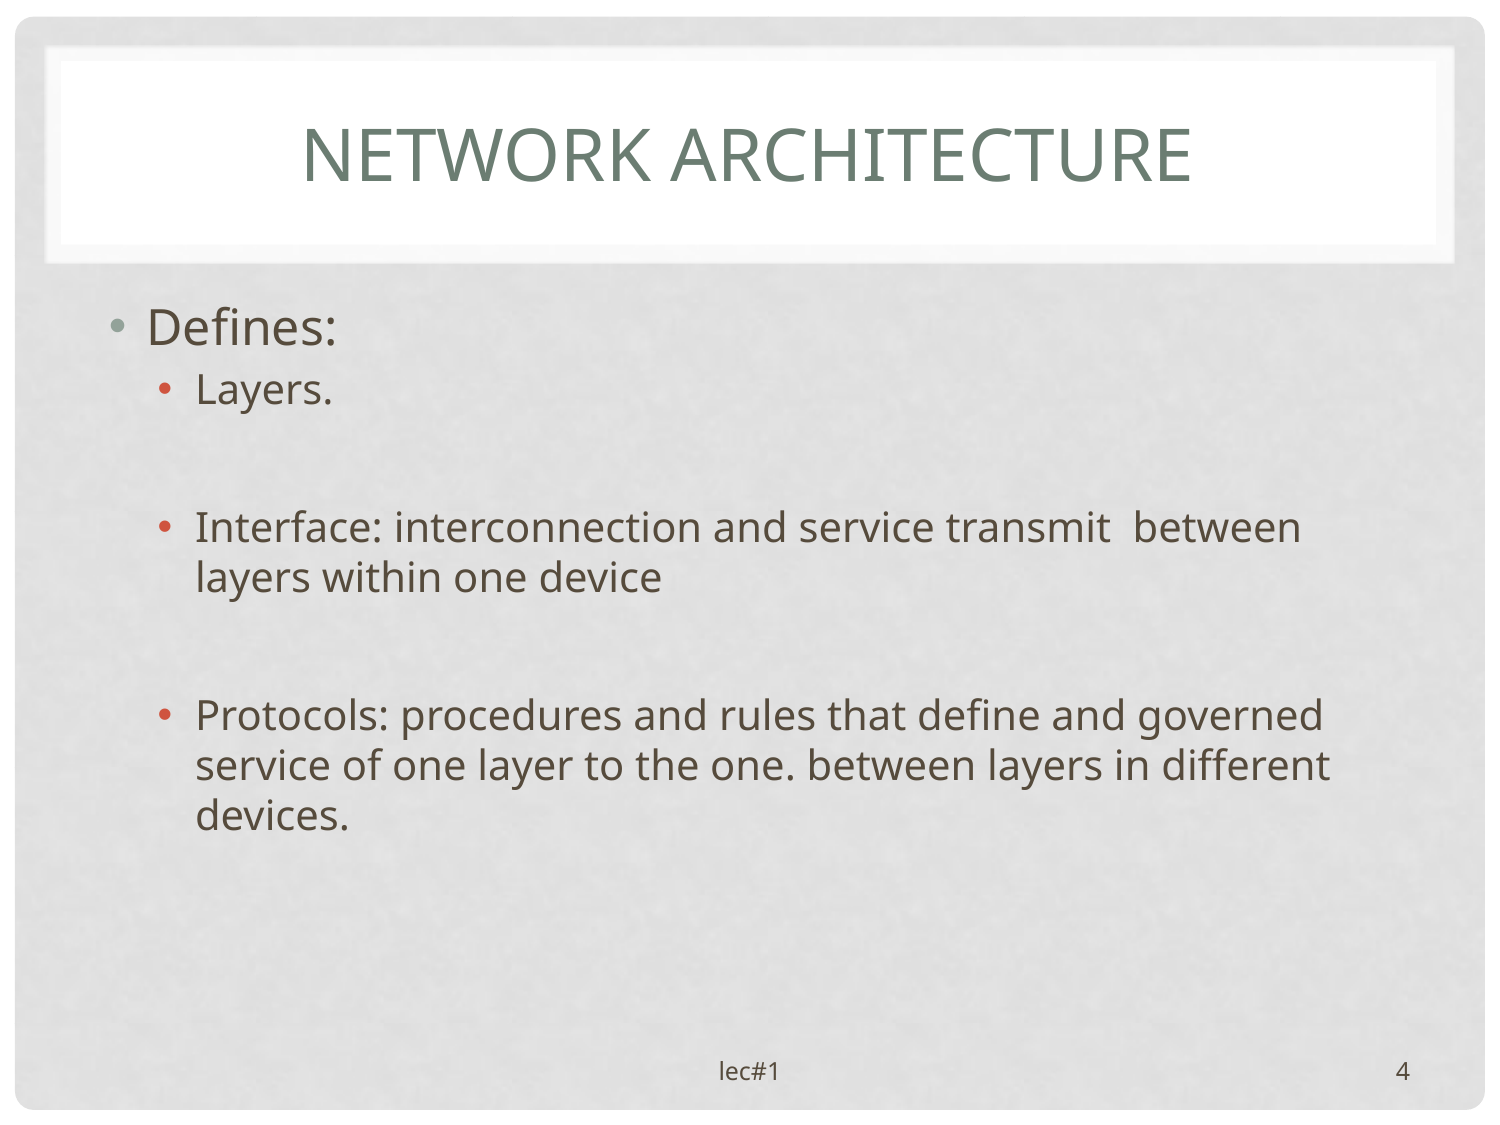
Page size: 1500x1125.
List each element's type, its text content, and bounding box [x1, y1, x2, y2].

title Network architecture [69, 66, 1425, 238]
list Defines: Layers. Interface: interconnection and service transmit between layers within one device Protocols: procedures and rules that define and governed service of one layer to the one. between layers in different devices. [75, 287, 1425, 1005]
footer lec#1 [512, 1042, 988, 1103]
slide_number 4 [1074, 1042, 1425, 1103]
